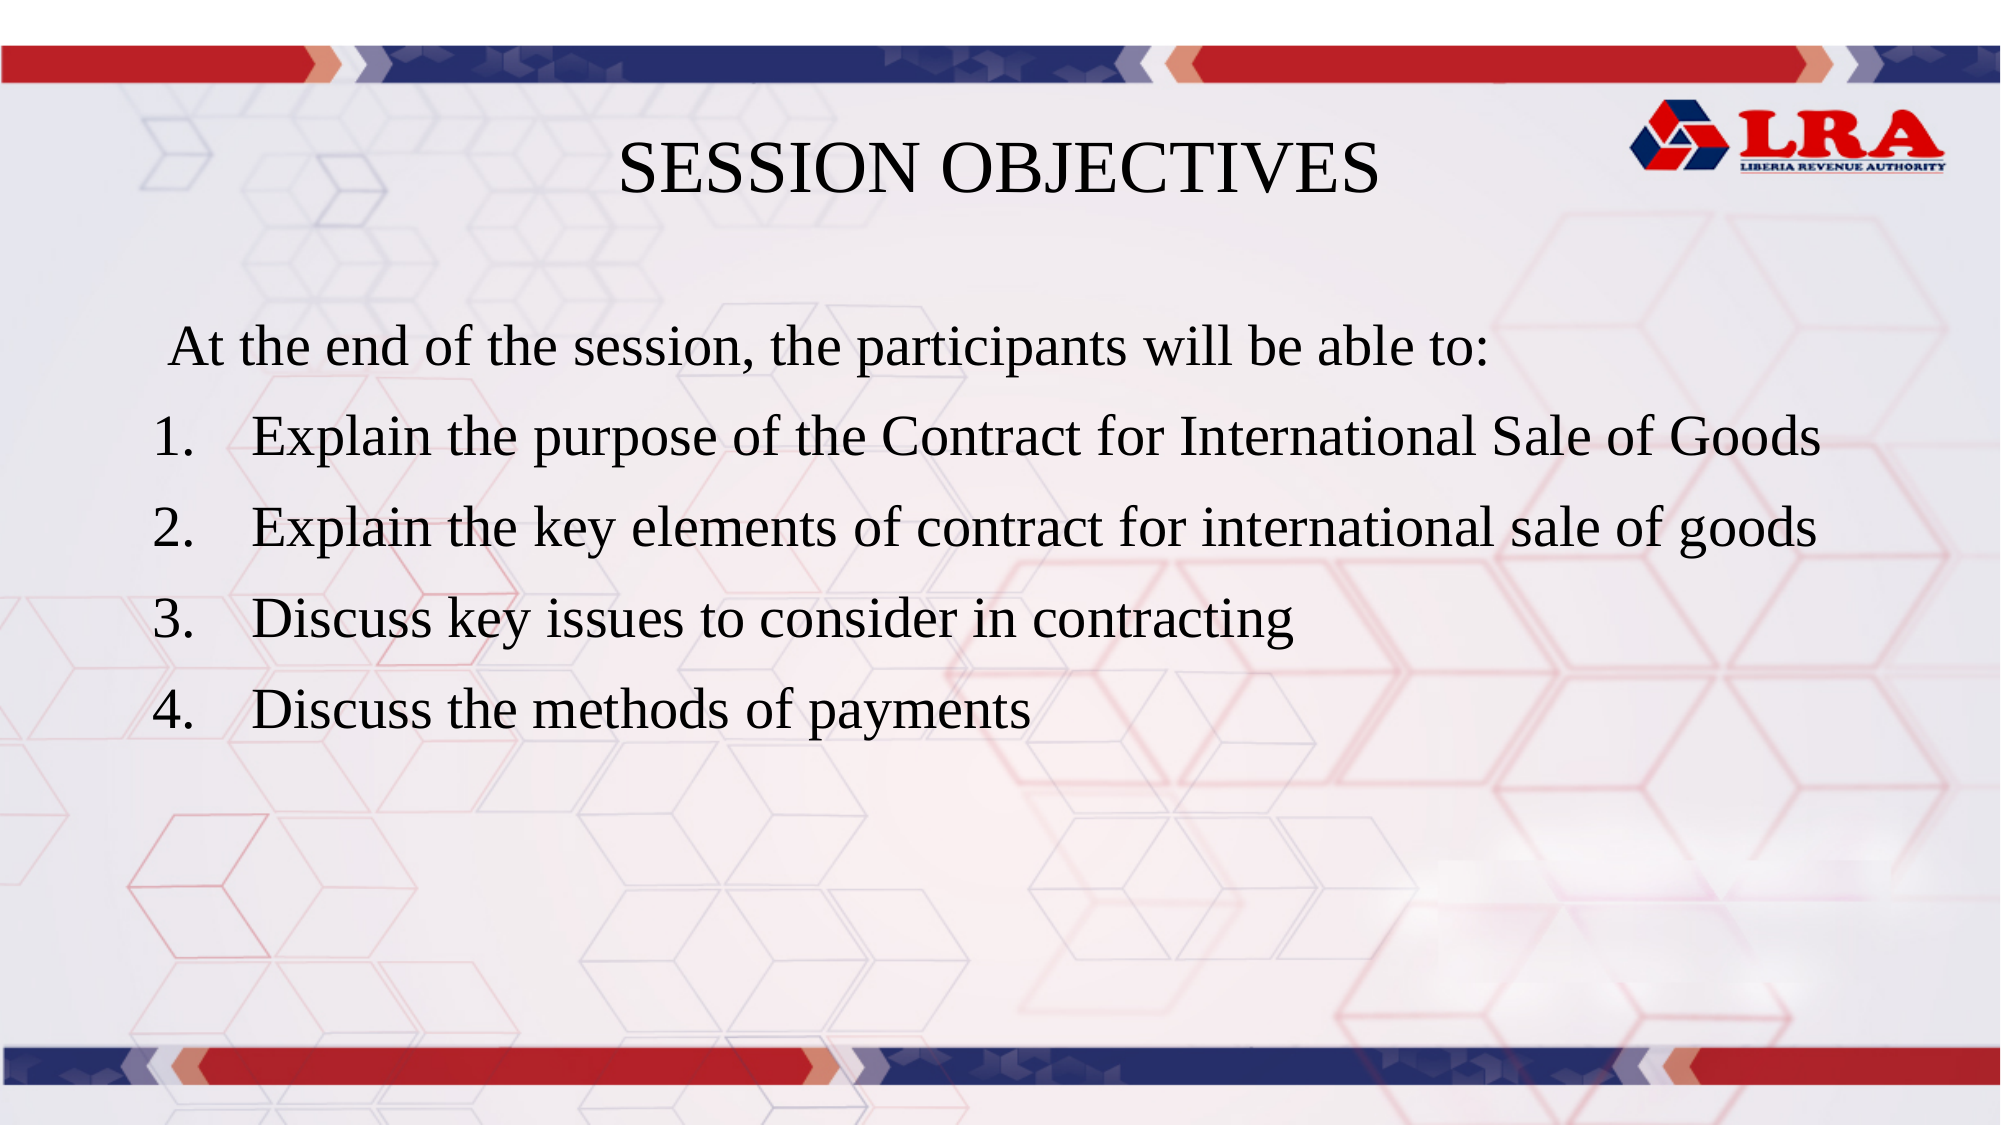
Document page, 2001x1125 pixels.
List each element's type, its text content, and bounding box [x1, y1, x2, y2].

list At the end of the session, the participants will be able to: Explain the purpose of the Contract for International Sale of Goods Explain the key elements of contract for international sale of goods Discuss key issues to consider in contracting Discuss the methods of payments [137, 299, 1863, 1014]
title SESSION OBJECTIVES [137, 59, 1863, 278]
picture [0, 0, 2001, 1125]
